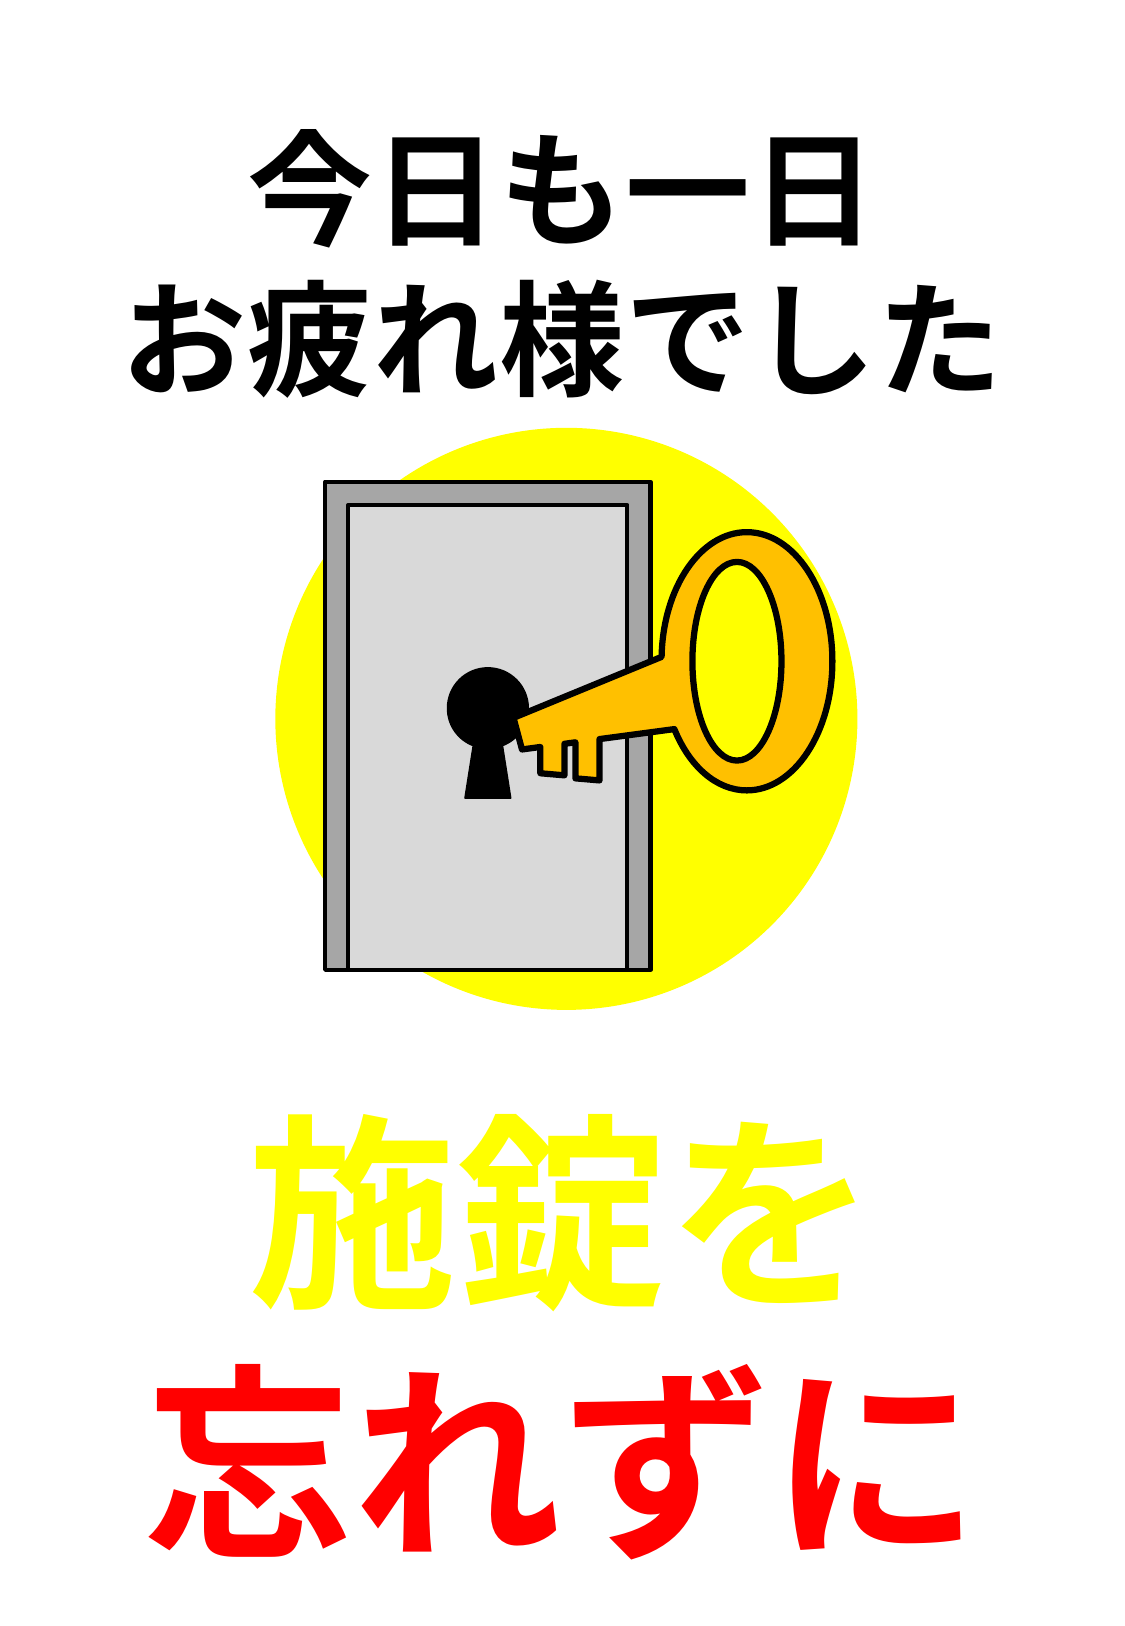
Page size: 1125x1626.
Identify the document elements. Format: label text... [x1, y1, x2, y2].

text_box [275, 427, 858, 1011]
text_box 施錠を 忘れずに [0, 1076, 1125, 1591]
text_box 今日も一日 お疲れ様でした [0, 103, 1125, 419]
